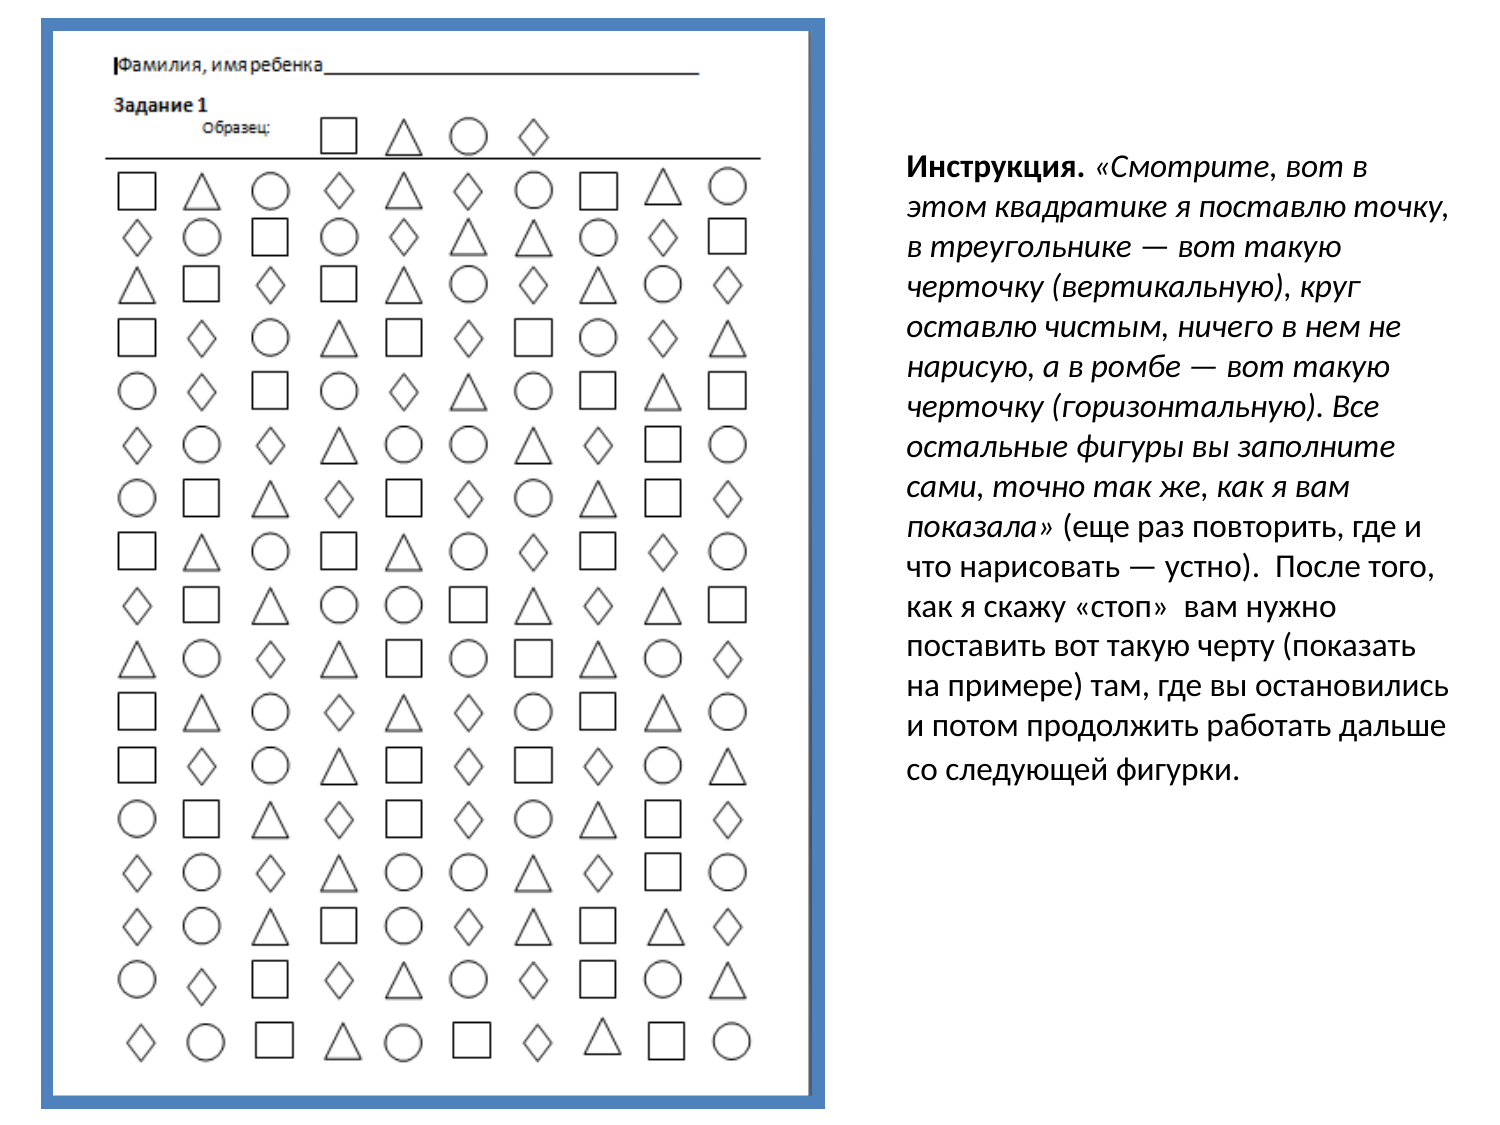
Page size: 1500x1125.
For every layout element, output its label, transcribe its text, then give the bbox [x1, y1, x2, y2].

text_box Инструкция. «Смотрите, вот в этом квадратике я поставлю точку, в треугольнике — вот такую черточку (вертикальную), круг оставлю чистым, ничего в нем не нарисую, а в ромбе — вот такую черточку (горизонтальную). Все остальные фигуры вы заполните сами, точно так же, как я вам показала» (еще раз повторить, где и что нарисовать — устно). После того, как я скажу «стоп» вам нужно поставить вот такую черту (показать на примере) там, где вы остановились и потом продолжить работать дальше со следующей фигурки. [891, 137, 1471, 841]
picture [52, 30, 813, 1097]
